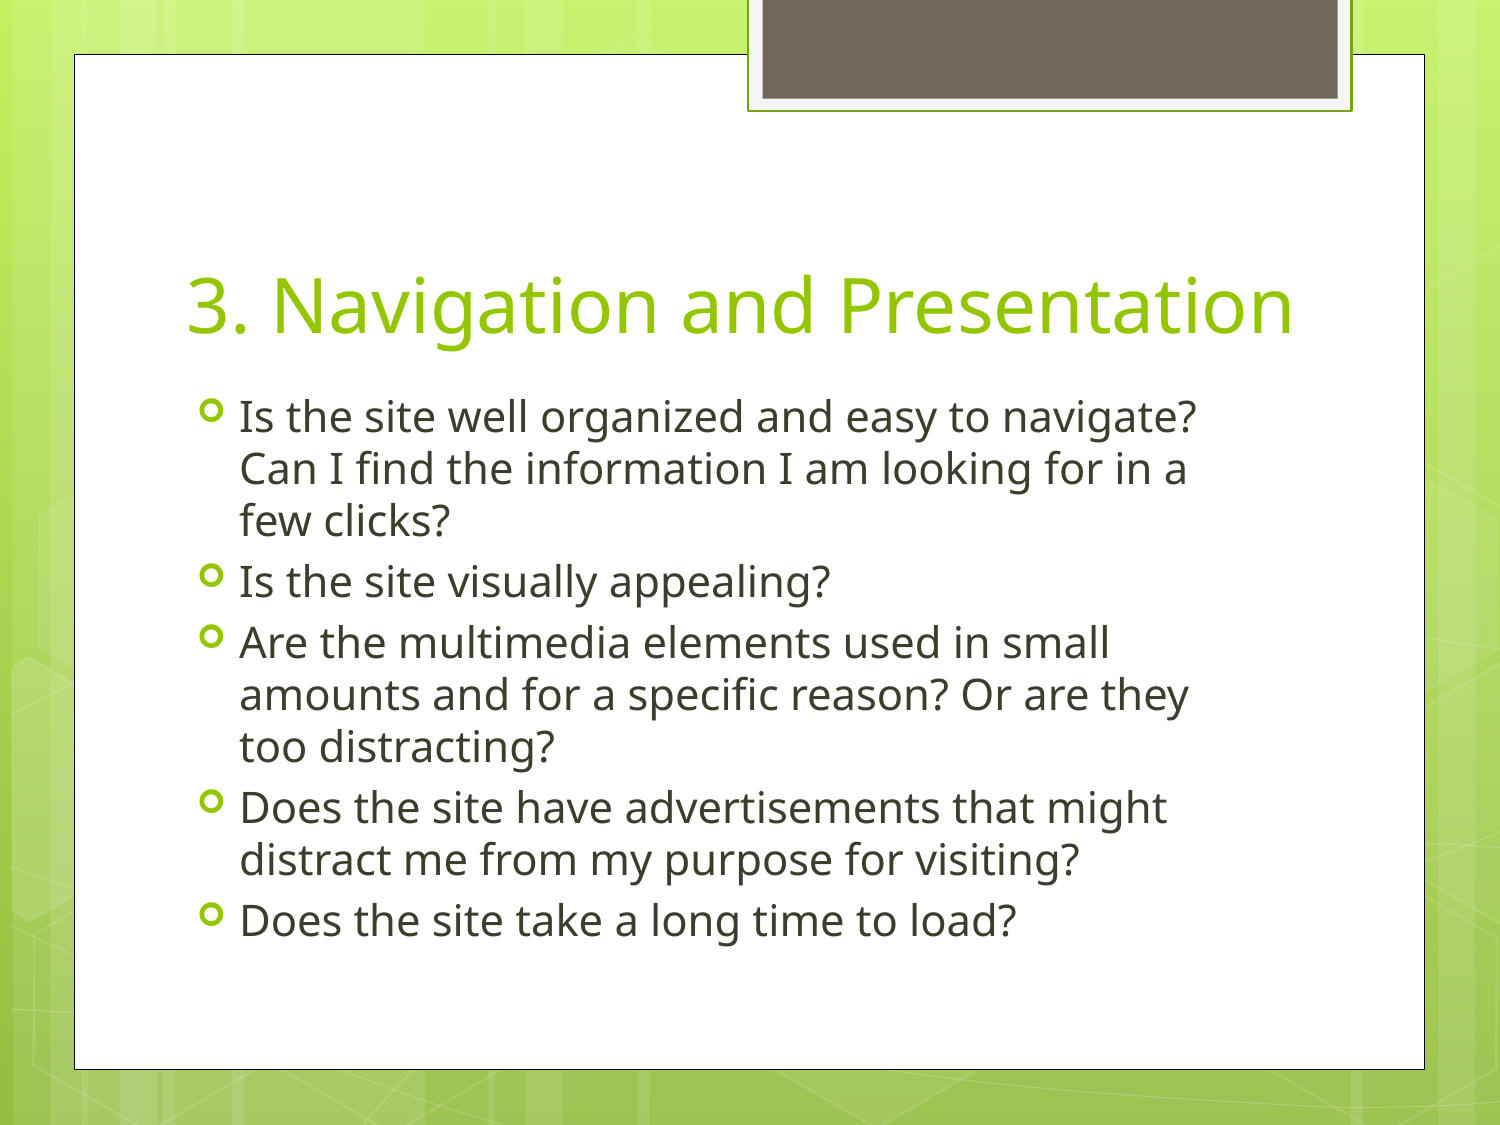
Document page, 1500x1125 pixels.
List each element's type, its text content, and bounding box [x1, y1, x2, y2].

title 3. Navigation and Presentation [171, 168, 1324, 357]
list Is the site well organized and easy to navigate? Can I find the information I am looking for in a few clicks? Is the site visually appealing? Are the multimedia elements used in small amounts and for a specific reason? Or are they too distracting? Does the site have advertisements that might distract me from my purpose for visiting? Does the site take a long time to load? [171, 381, 1283, 957]
